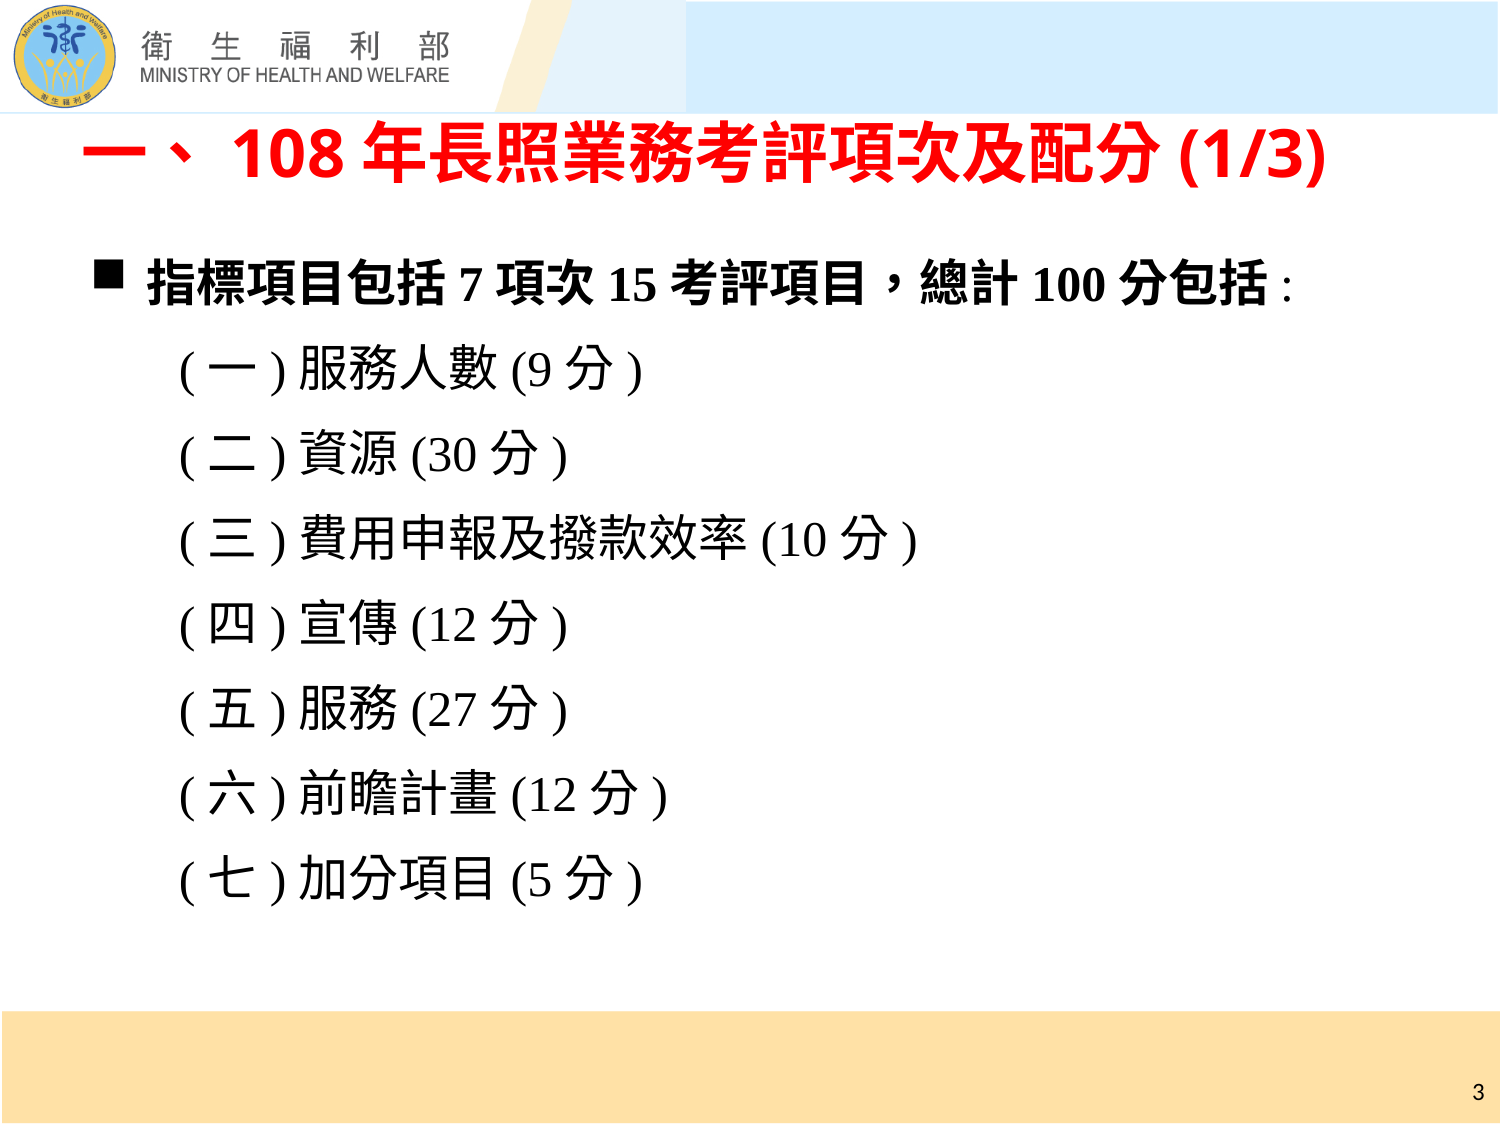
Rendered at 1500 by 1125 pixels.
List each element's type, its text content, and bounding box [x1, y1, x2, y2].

slide_number 3 [1374, 1060, 1500, 1121]
list 指標項目包括7項次15考評項目，總計100分包括: (一)服務人數(9分) (二)資源(30分) (三)費用申報及撥款效率(10分) (四)宣傳(12分) (五)服務(27分) (六)前瞻計畫(12分) (七)加分項目(5分) [75, 243, 1425, 953]
picture [0, 0, 686, 112]
title 一、108年長照業務考評項次及配分(1/3) [29, 81, 1380, 220]
